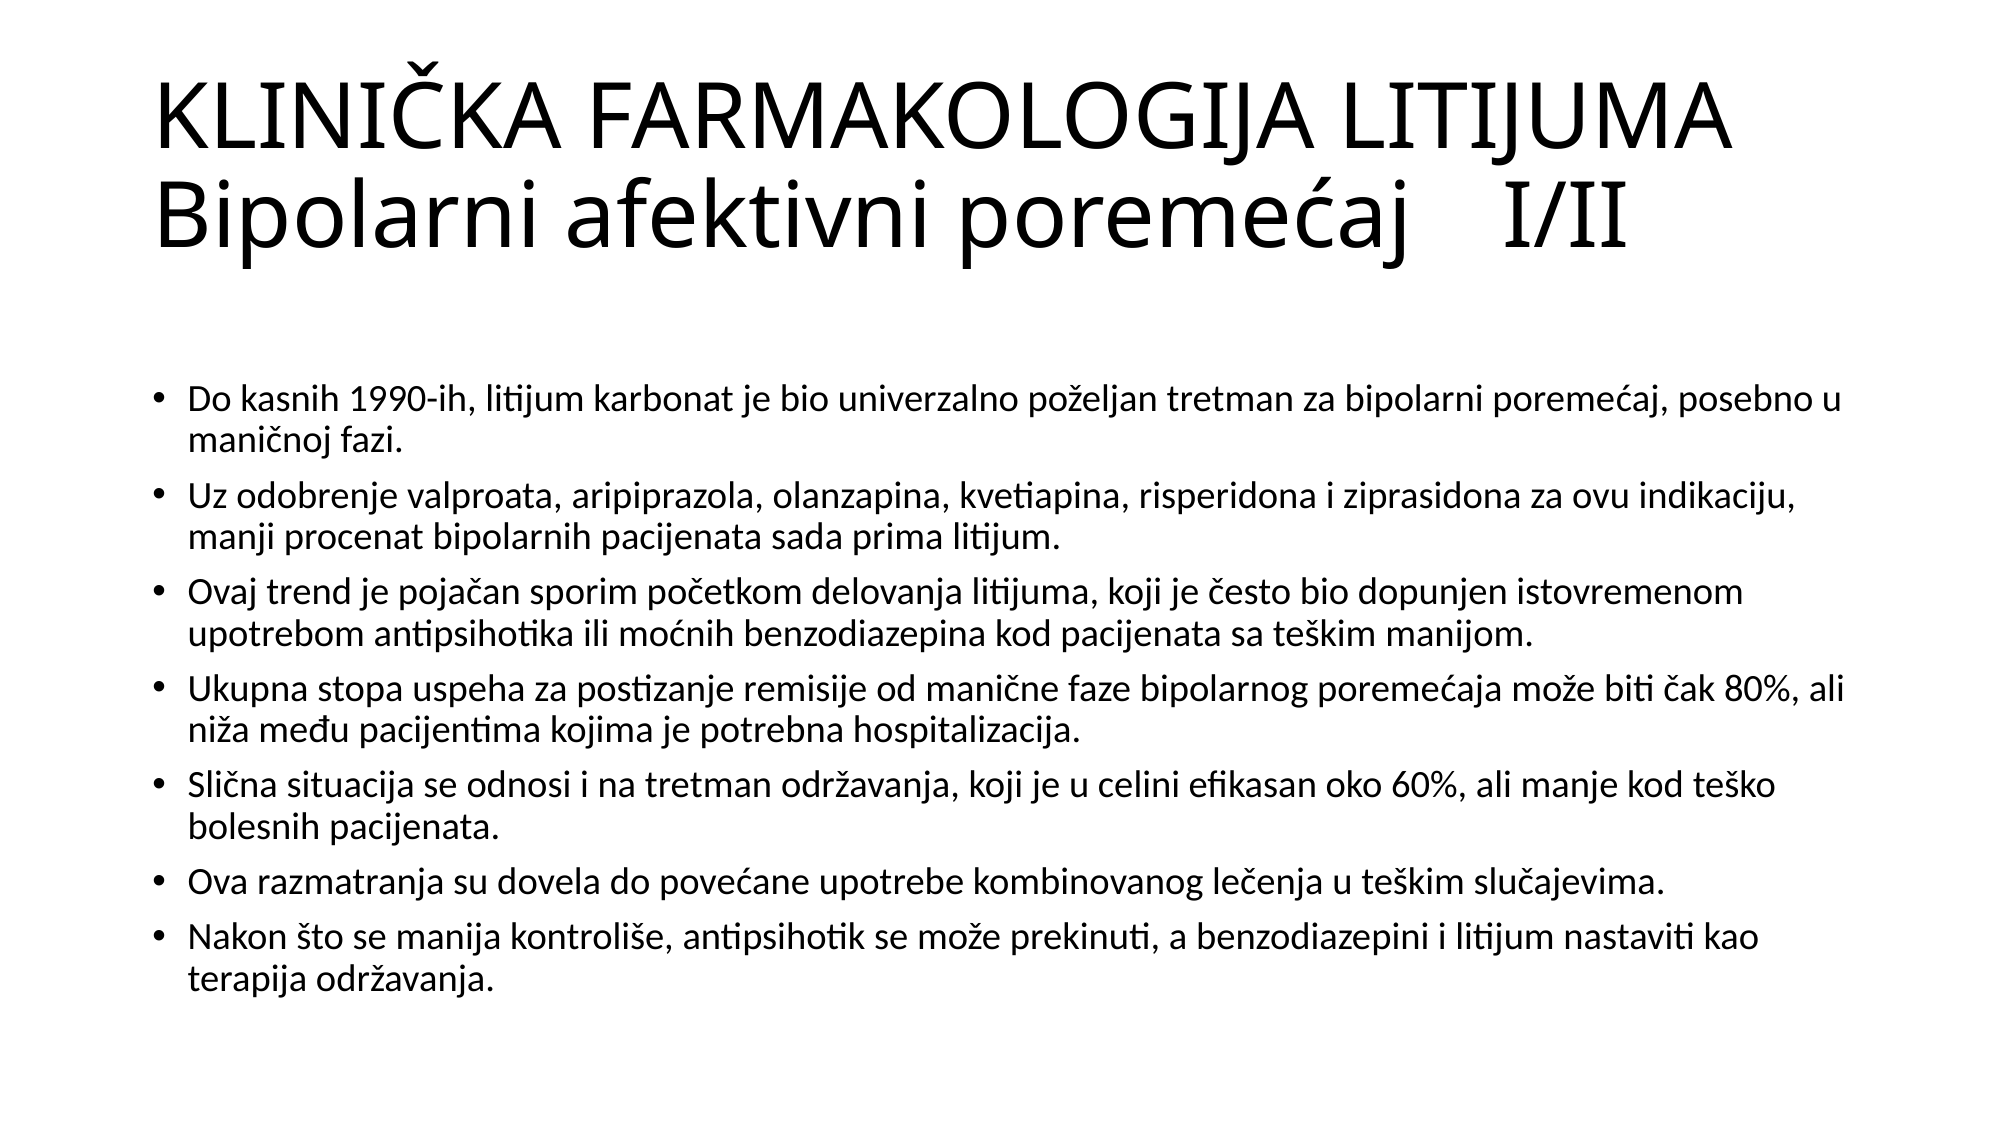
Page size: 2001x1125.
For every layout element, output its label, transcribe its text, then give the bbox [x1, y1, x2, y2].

list Do kasnih 1990-ih, litijum karbonat je bio univerzalno poželjan tretman za bipolarni poremećaj, posebno u maničnoj fazi. Uz odobrenje valproata, aripiprazola, olanzapina, kvetiapina, risperidona i ziprasidona za ovu indikaciju, manji procenat bipolarnih pacijenata sada prima litijum. Ovaj trend je pojačan sporim početkom delovanja litijuma, koji je često bio dopunjen istovremenom upotrebom antipsihotika ili moćnih benzodiazepina kod pacijenata sa teškim manijom. Ukupna stopa uspeha za postizanje remisije od manične faze bipolarnog poremećaja može biti čak 80%, ali niža među pacijentima kojima je potrebna hospitalizacija. Slična situacija se odnosi i na tretman održavanja, koji je u celini efikasan oko 60%, ali manje kod teško bolesnih pacijenata. Ova razmatranja su dovela do povećane upotrebe kombinovanog lečenja u teškim slučajevima. Nakon što se manija kontroliše, antipsihotik se može prekinuti, a benzodiazepini i litijum nastaviti kao terapija održavanja. [137, 370, 1863, 1014]
title KLINIČKA FARMAKOLOGIJA LITIJUMA Bipolarni afektivni poremećaj I/II [137, 59, 1863, 278]
